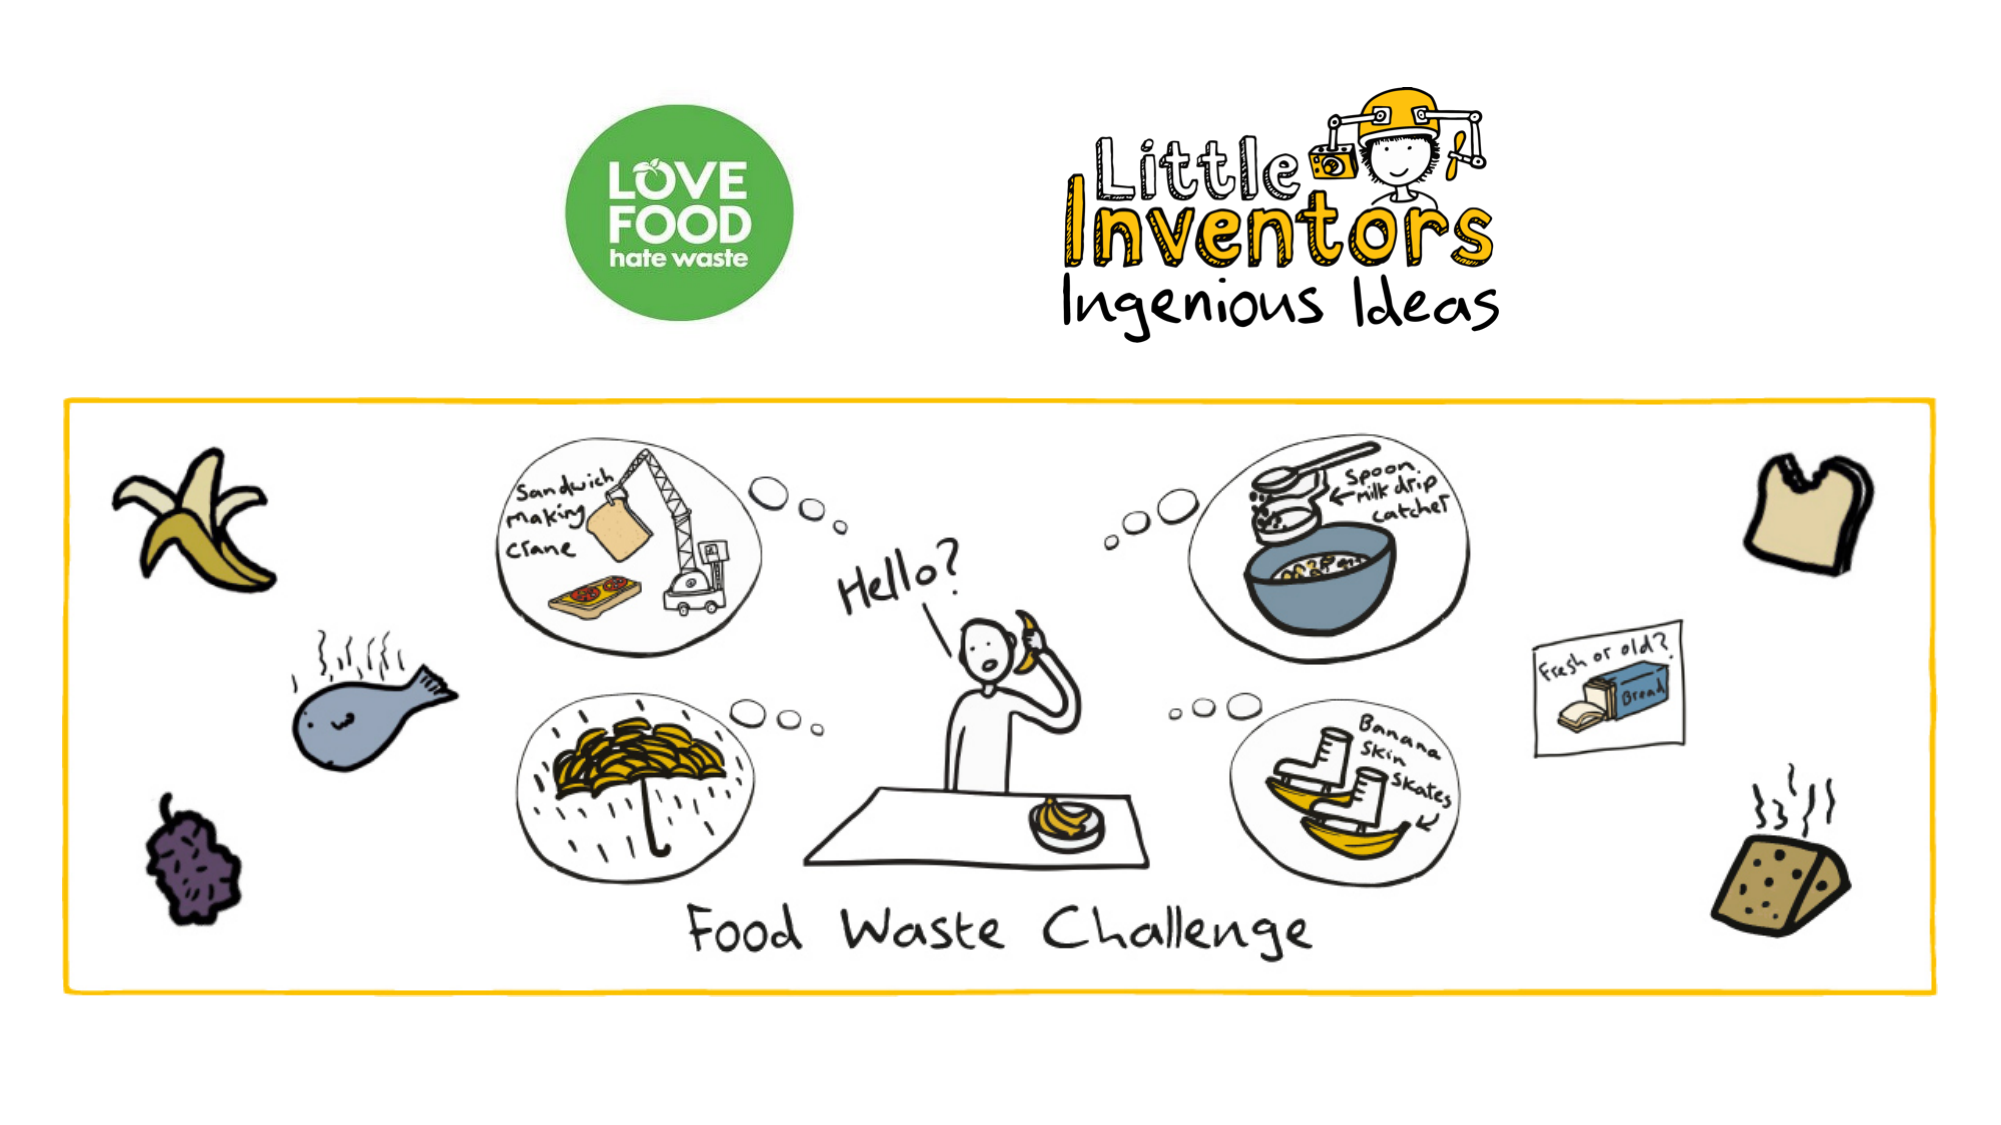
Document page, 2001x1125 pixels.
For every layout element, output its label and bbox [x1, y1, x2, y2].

picture [1063, 87, 1500, 343]
picture [62, 397, 1938, 997]
picture [516, 87, 834, 343]
